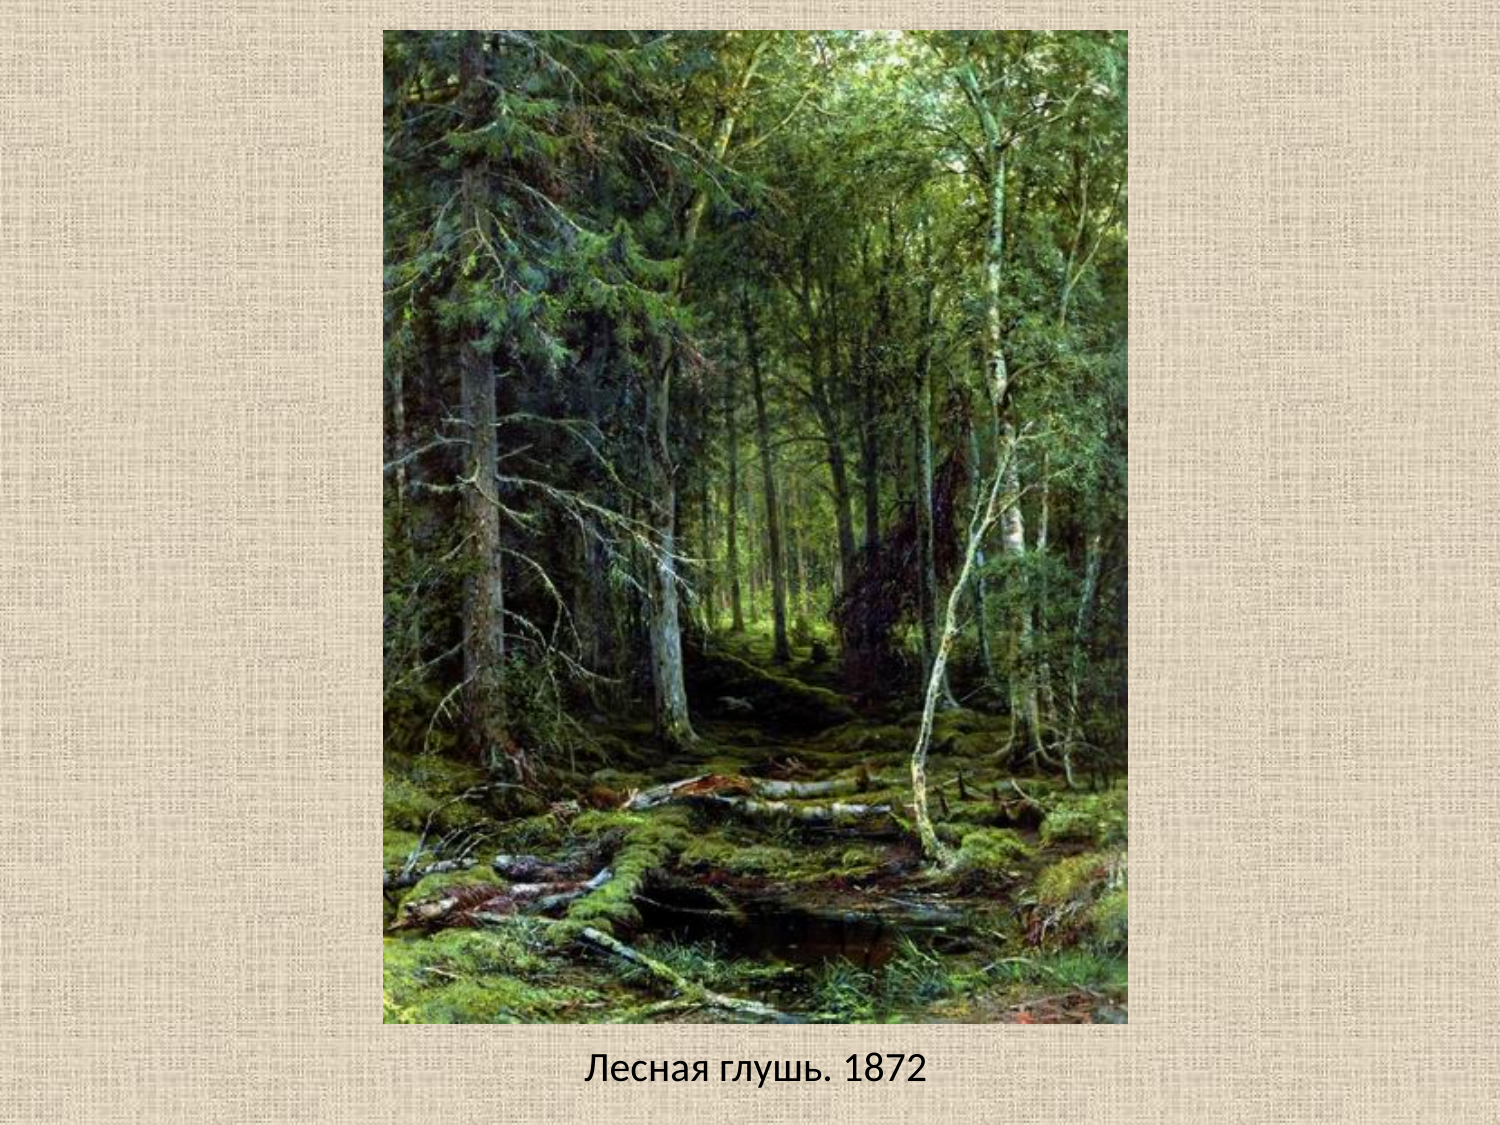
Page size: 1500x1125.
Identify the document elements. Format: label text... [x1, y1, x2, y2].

picture [0, 0, 1500, 1125]
text_box Лесная глушь. 1872 [370, 1021, 1142, 1108]
